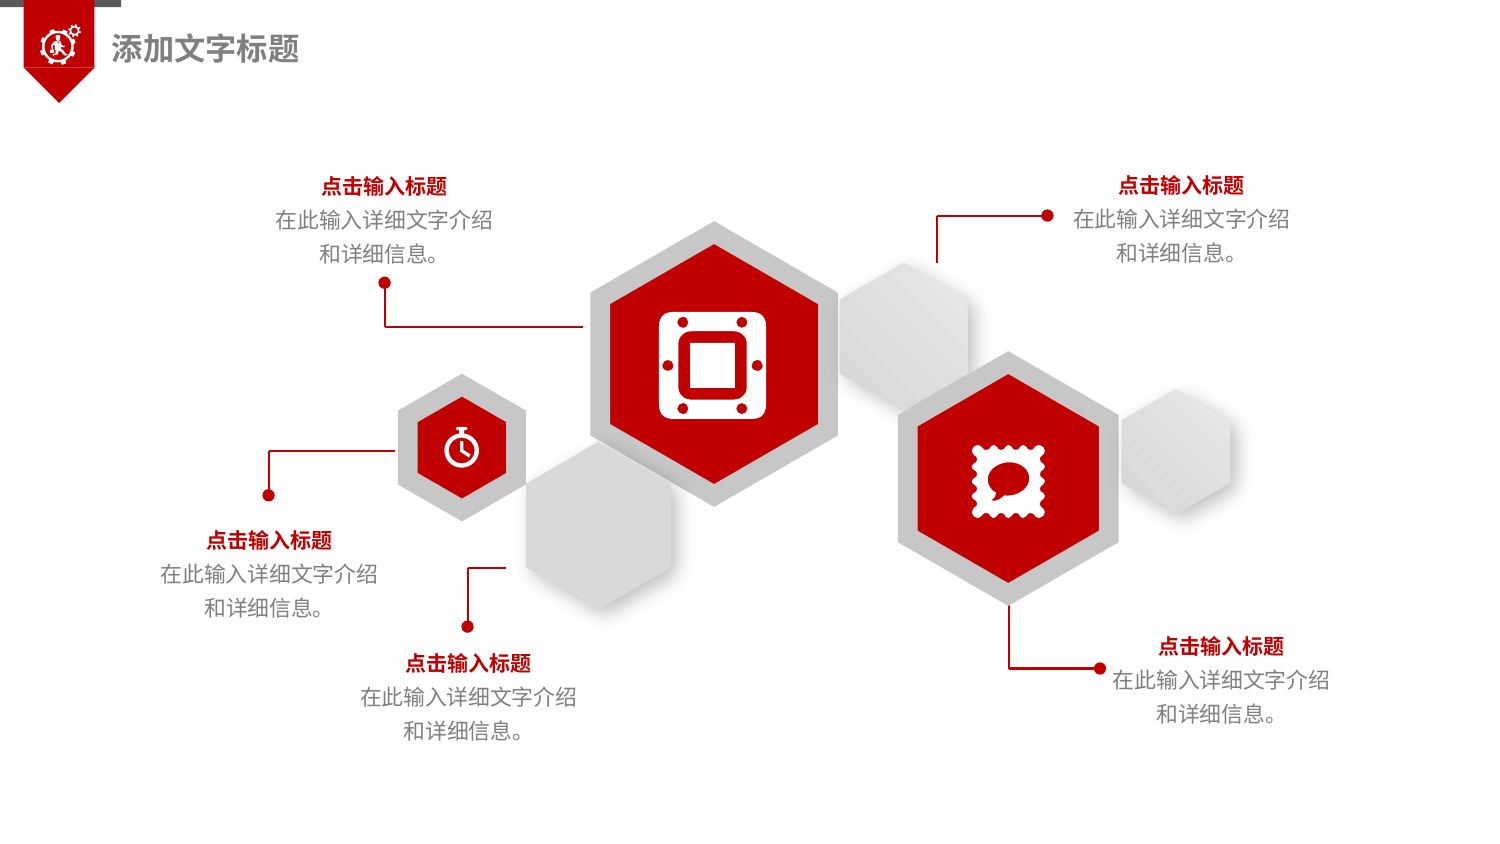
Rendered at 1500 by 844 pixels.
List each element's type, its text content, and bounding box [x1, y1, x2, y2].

text_box [525, 440, 673, 611]
text_box 点击输入标题 在此输入详细文字介绍 和详细信息。 [261, 165, 509, 274]
text_box 点击输入标题 在此输入详细文字介绍 和详细信息。 [1098, 626, 1346, 735]
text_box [1010, 579, 1098, 671]
text_box [0, 0, 23, 8]
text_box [467, 567, 507, 627]
text_box [95, 0, 122, 8]
text_box [906, 361, 1110, 596]
text_box 添加文字标题 [103, 24, 343, 71]
text_box [838, 261, 969, 412]
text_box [384, 282, 584, 327]
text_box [968, 183, 1016, 295]
text_box [406, 383, 518, 512]
text_box 点击输入标题 在此输入详细文字介绍 和详细信息。 [1058, 165, 1306, 273]
text_box 点击输入标题 在此输入详细文字介绍 和详细信息。 [345, 643, 593, 752]
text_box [268, 450, 395, 496]
text_box [1120, 387, 1232, 516]
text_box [658, 311, 767, 419]
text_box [23, 0, 95, 104]
text_box [971, 444, 1045, 519]
text_box 点击输入标题 在此输入详细文字介绍 和详细信息。 [145, 520, 394, 629]
text_box [599, 231, 829, 497]
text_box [444, 426, 479, 468]
